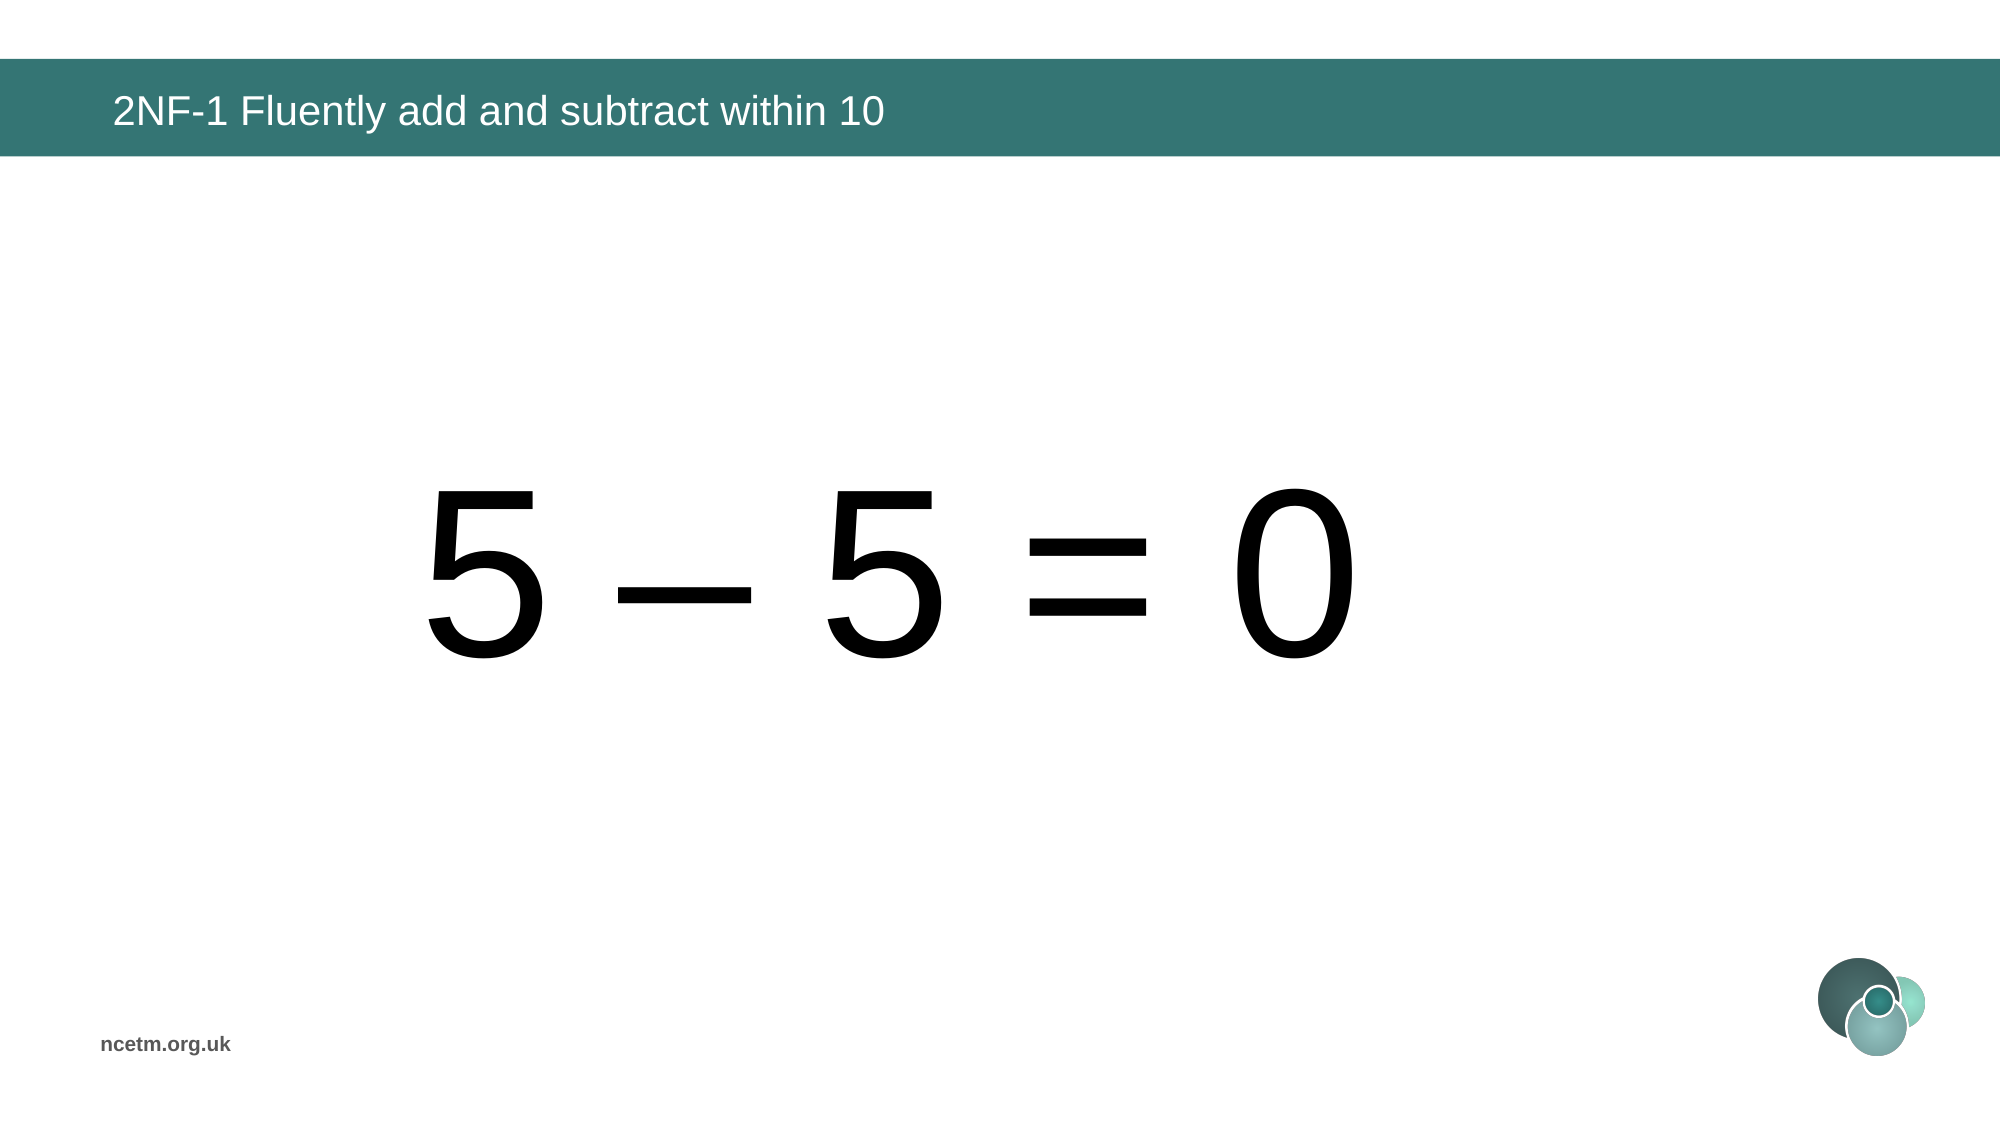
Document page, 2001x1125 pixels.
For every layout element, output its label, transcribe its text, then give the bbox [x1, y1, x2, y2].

title 2NF-1 Fluently add and subtract within 10 [97, 76, 1945, 147]
text_box 0 [1213, 409, 1377, 712]
picture [1818, 958, 1925, 1056]
text_box 5 – 5 = [404, 409, 1213, 712]
